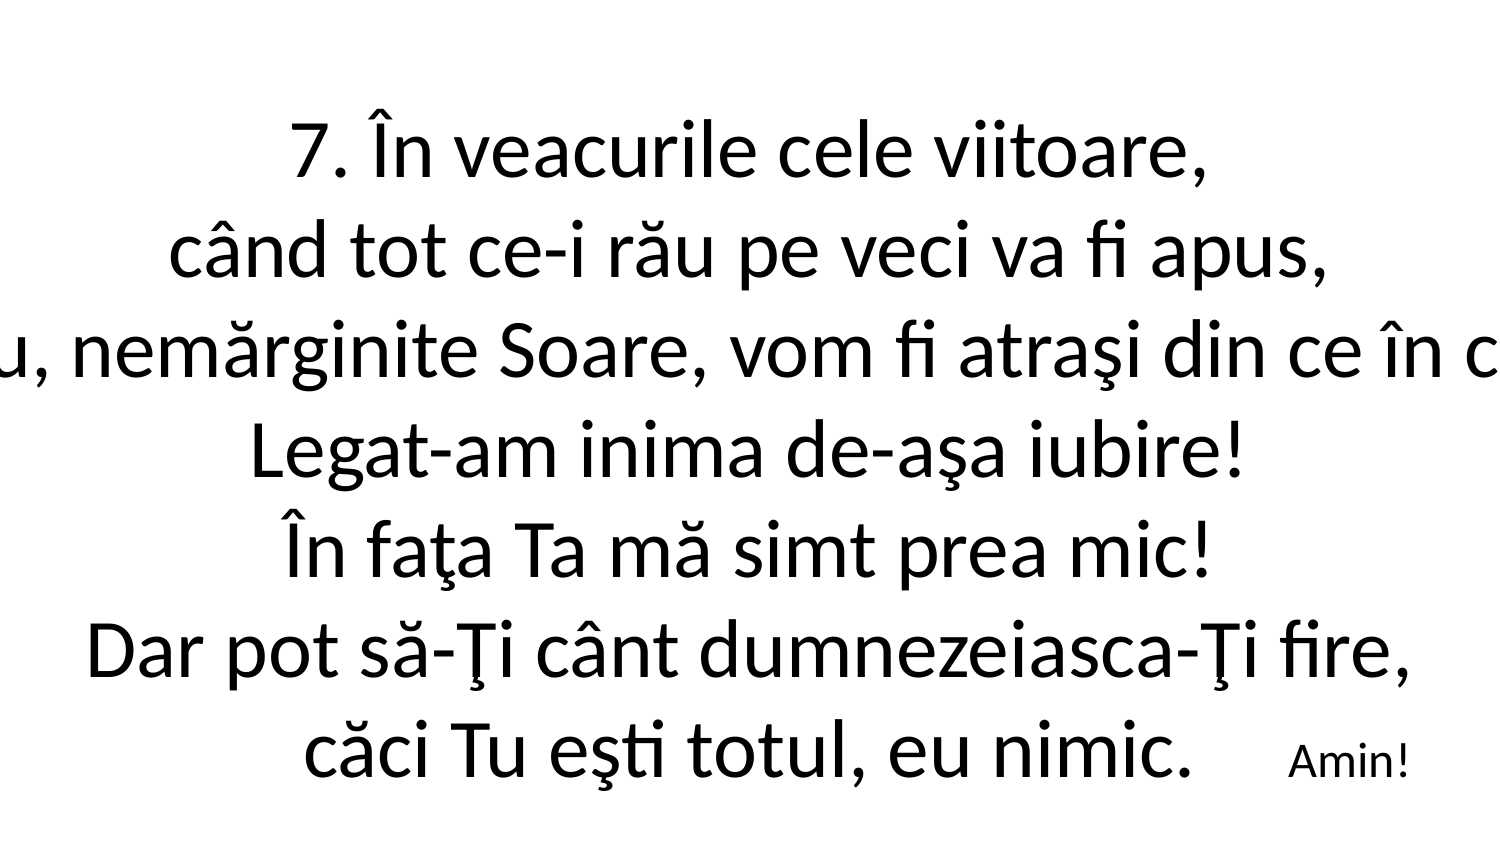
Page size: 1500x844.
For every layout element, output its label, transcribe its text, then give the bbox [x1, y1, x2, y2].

text_box Amin! [1273, 674, 1427, 795]
text_box 7. În veacurile cele viitoare, când tot ce-i rău pe veci va fi apus, în jurul Tău, nemărginite Soare, vom fi atraşi din ce în ce mai sus! Legat-am inima de-aşa iubire! În faţa Ta mă simt prea mic! Dar pot să-Ţi cânt dumnezeiasca-Ţi fire, căci Tu eşti totul, eu nimic. [0, 42, 1500, 802]
